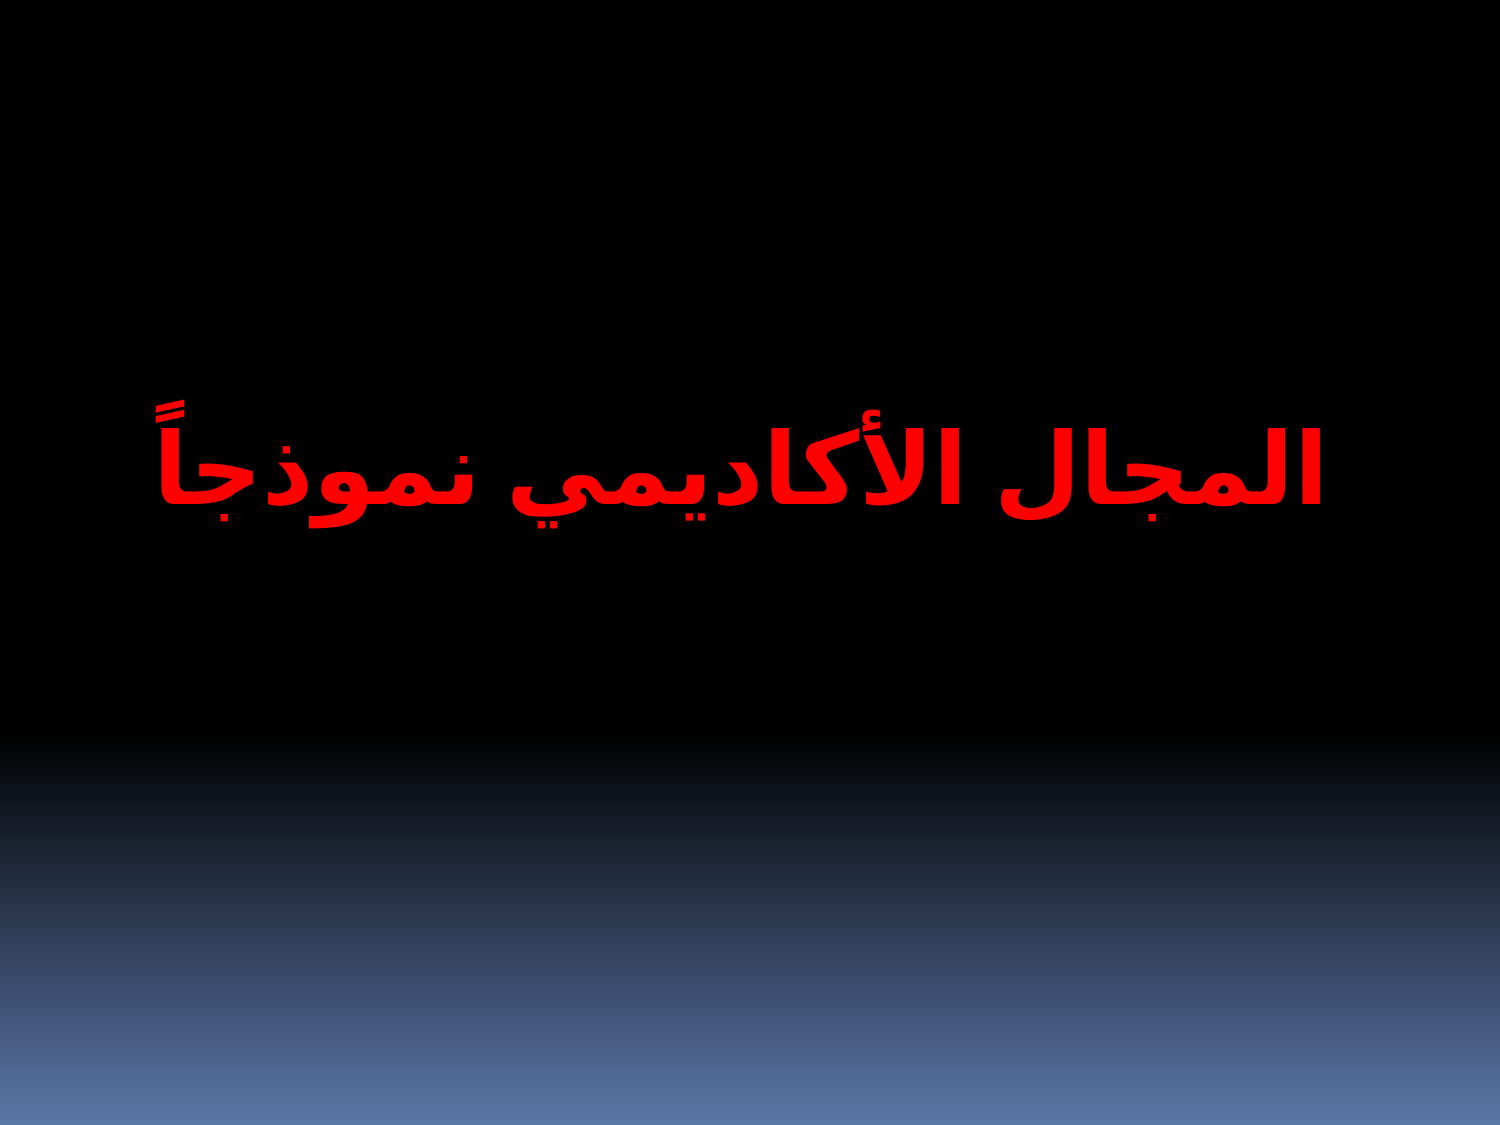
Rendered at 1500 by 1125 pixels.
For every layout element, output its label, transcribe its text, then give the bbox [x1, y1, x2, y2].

text_box المجال الأكاديمي نموذجاً [135, 397, 1353, 532]
